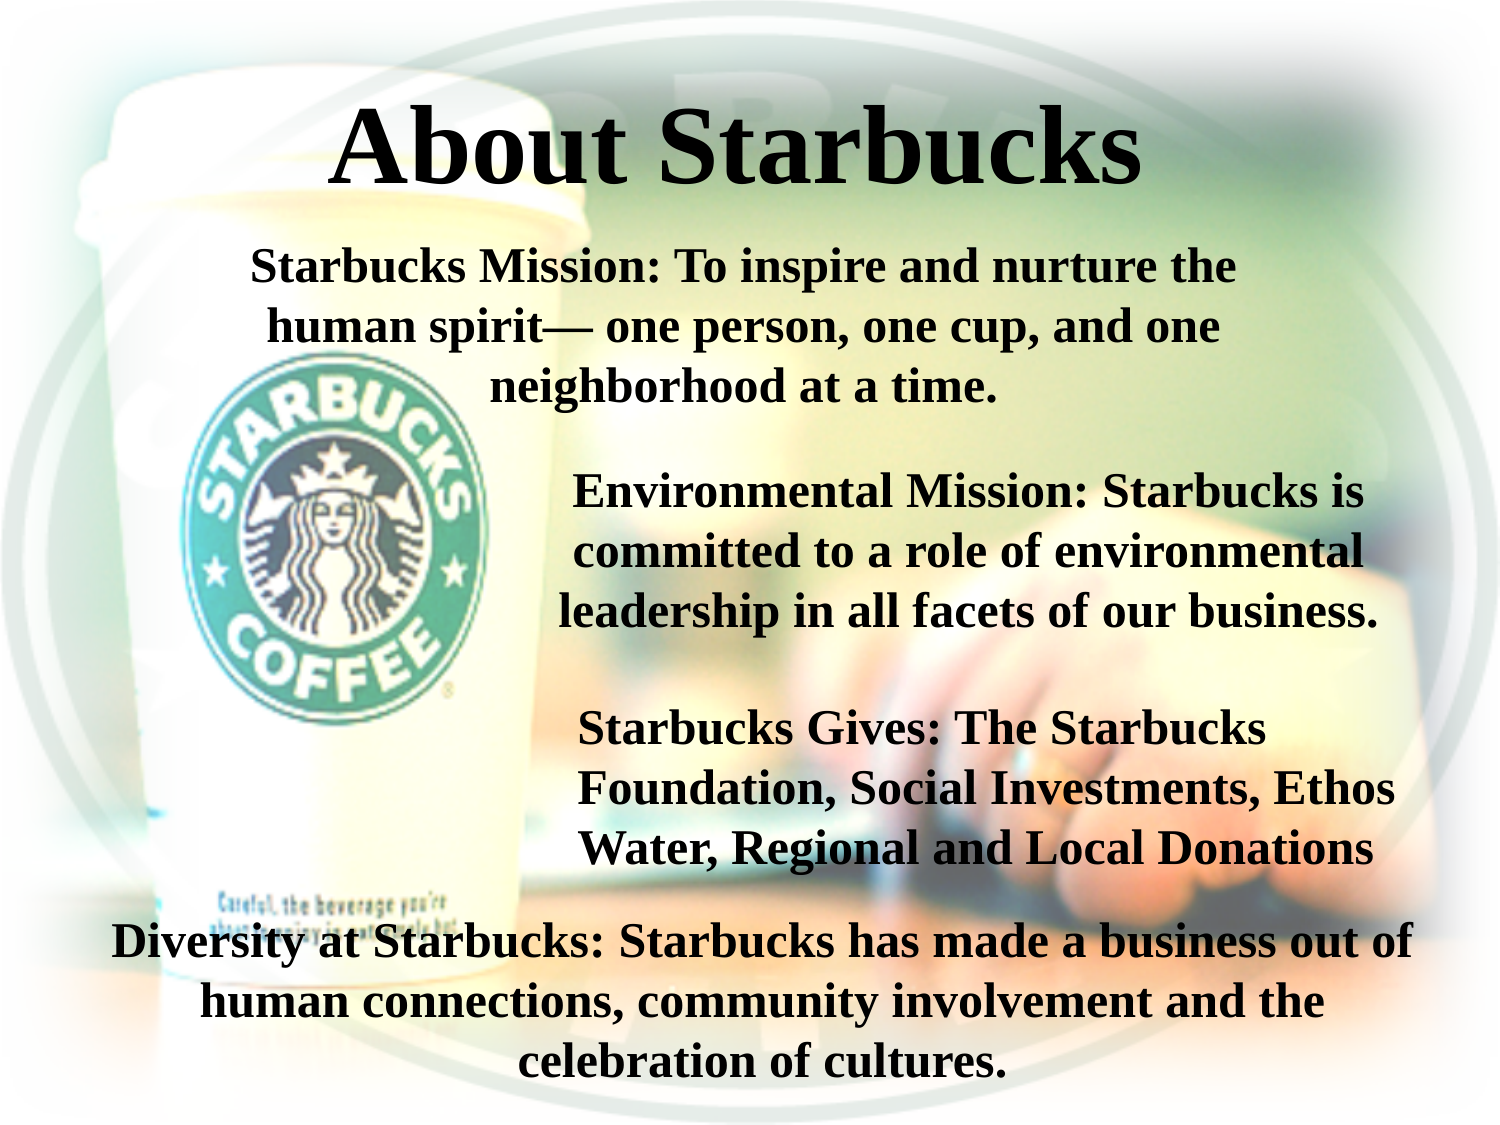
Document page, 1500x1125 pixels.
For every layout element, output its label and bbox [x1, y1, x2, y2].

list [0, 0, 1500, 1125]
